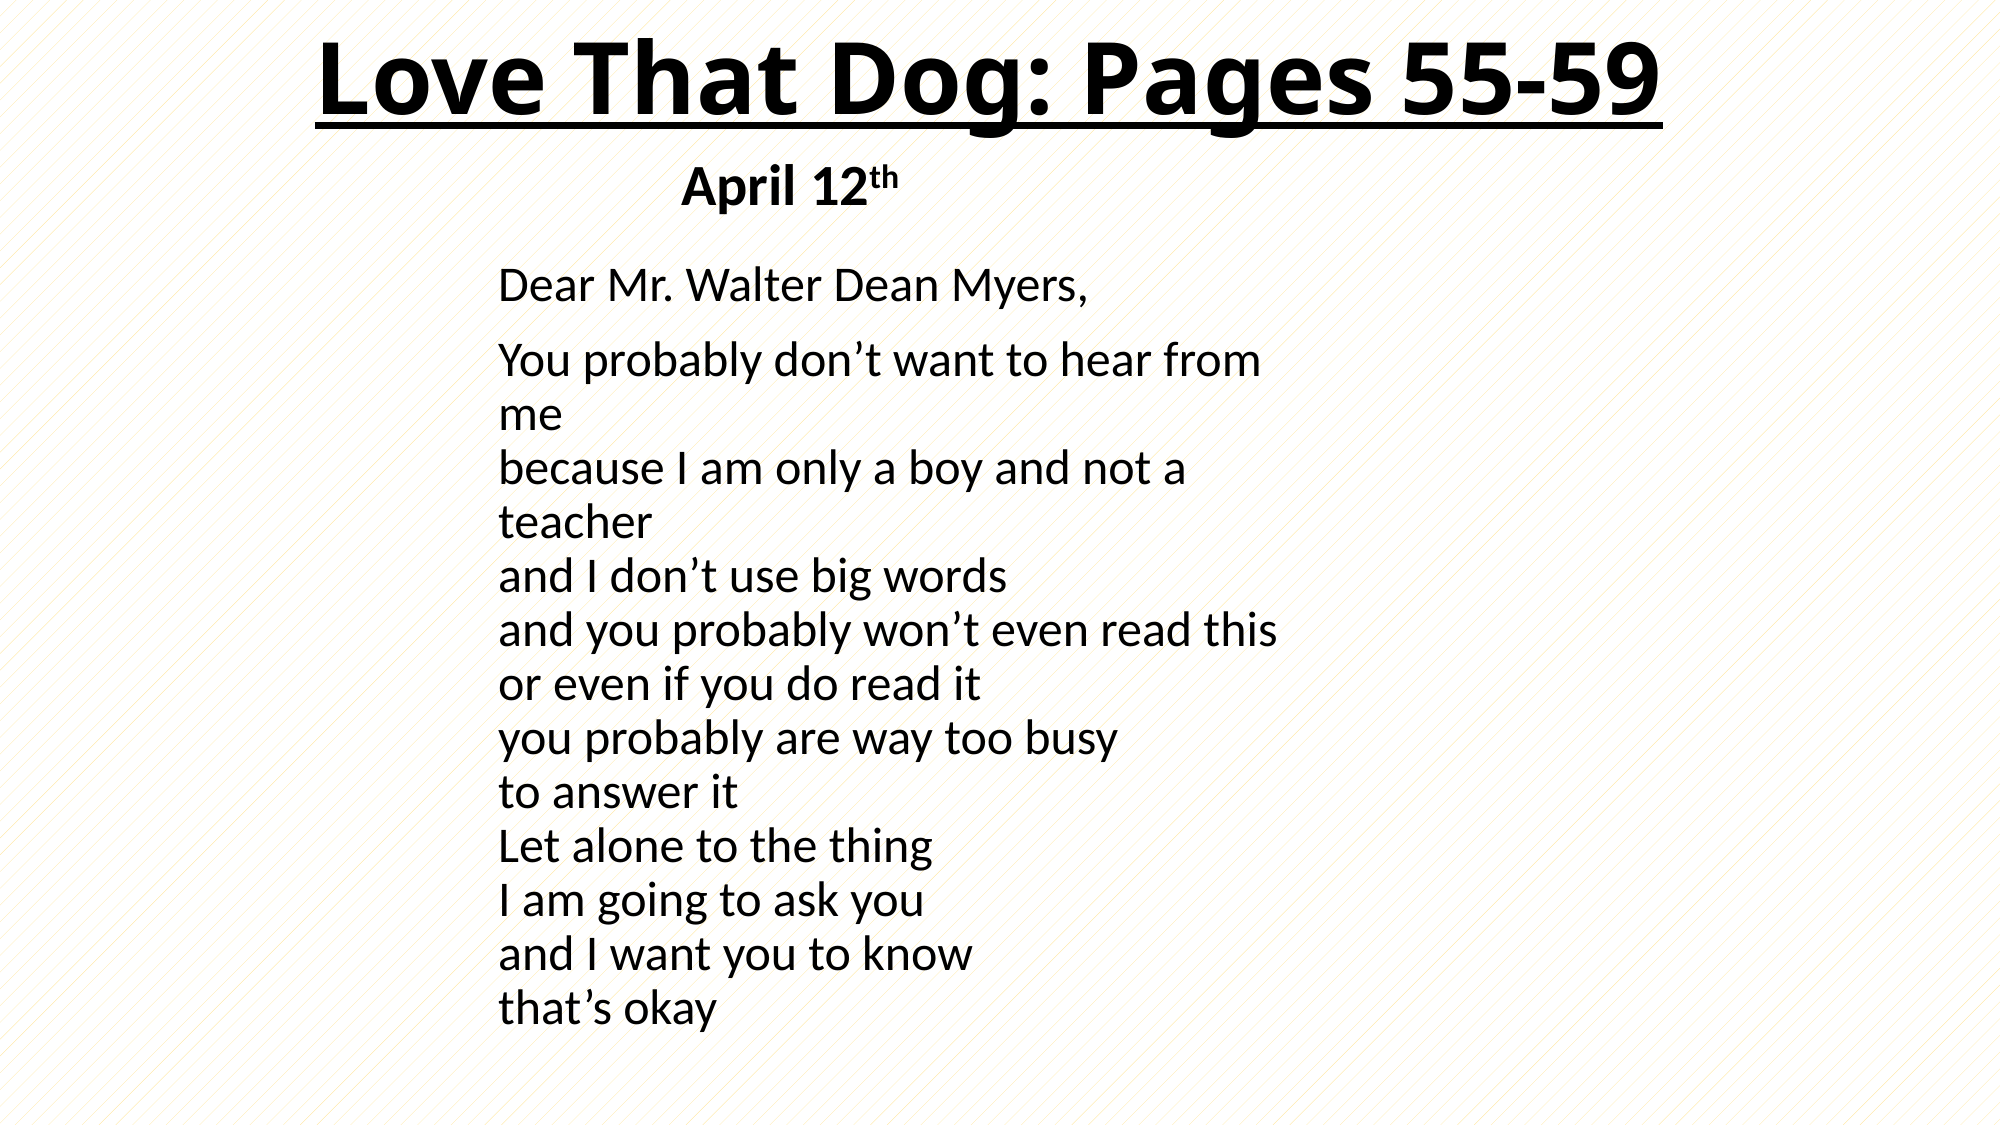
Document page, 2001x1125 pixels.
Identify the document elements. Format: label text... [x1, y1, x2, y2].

list Dear Mr. Walter Dean Myers, You probably don’t want to hear from me because I am only a boy and not a teacher and I don’t use big words and you probably won’t even read this or even if you do read it you probably are way too busy to answer it Let alone to the thing I am going to ask you and I want you to know that’s okay [483, 251, 1307, 659]
title Love That Dog: Pages 55-59 [299, 10, 1716, 154]
text_box April 12th [666, 139, 1178, 225]
